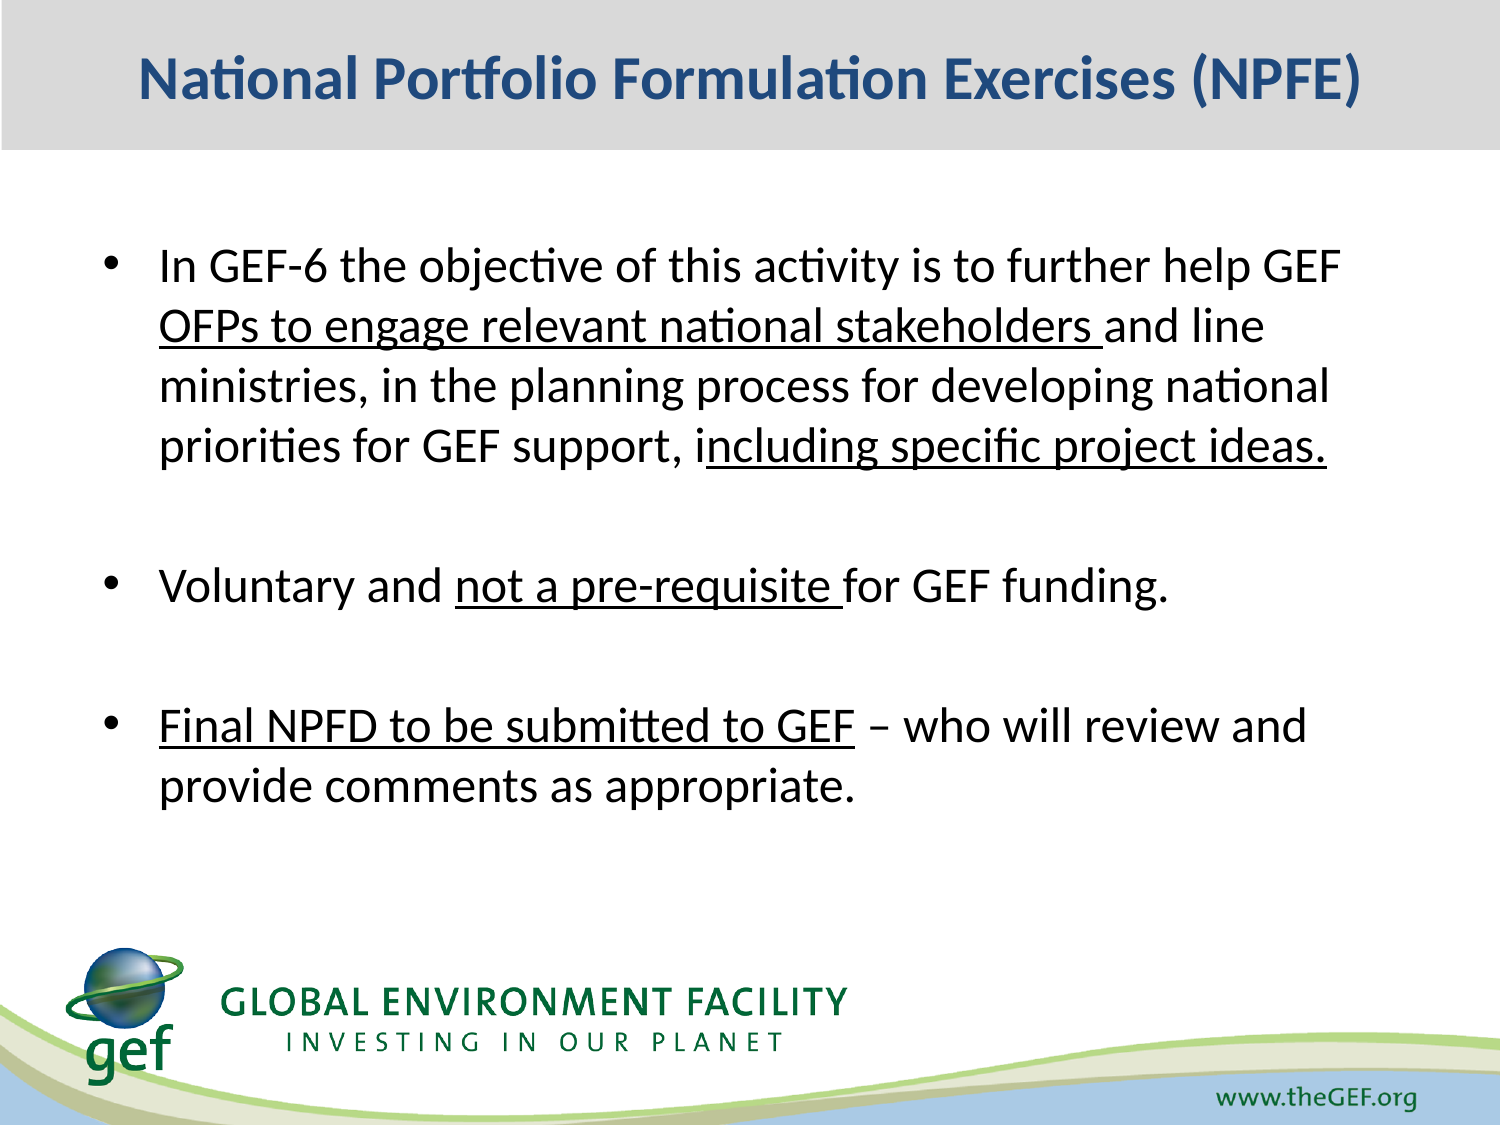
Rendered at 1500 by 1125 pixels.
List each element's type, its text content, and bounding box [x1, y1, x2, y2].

list In GEF-6 the objective of this activity is to further help GEF OFPs to engage relevant national stakeholders and line ministries, in the planning process for developing national priorities for GEF support, including specific project ideas. Voluntary and not a pre-requisite for GEF funding. Final NPFD to be submitted to GEF – who will review and provide comments as appropriate. [87, 224, 1401, 913]
picture [0, 920, 1500, 1125]
title National Portfolio Formulation Exercises (NPFE) [1, 0, 1500, 151]
